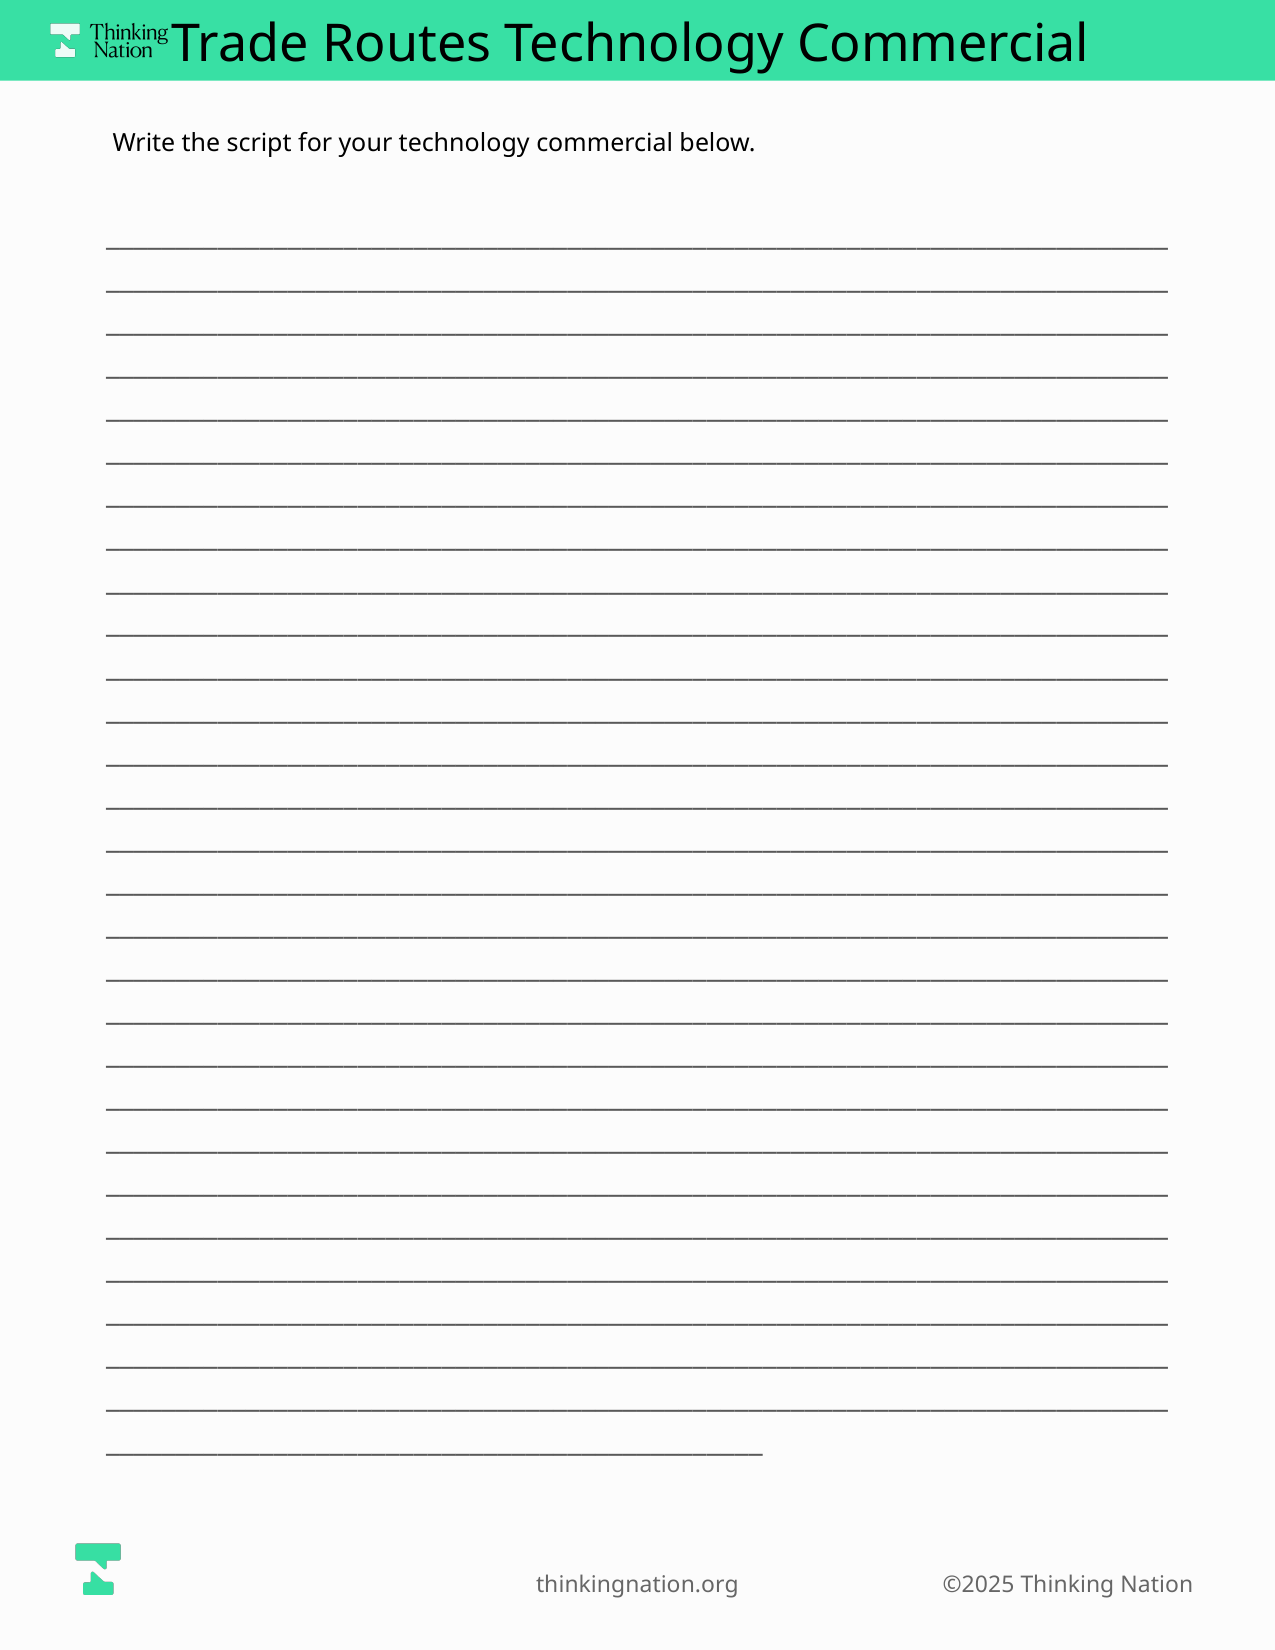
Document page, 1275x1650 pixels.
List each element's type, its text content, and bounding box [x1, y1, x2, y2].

text_box _______________________________________________________________________________________________________________________________________________________________________________________________________________________________________________________________________________________________________________________________________________________________________________________________________________________________________________________________________________________________________________________________________________________________________________________________________________________________________________________________________________________________________________________________________________________________________________________________________________________________________________________________________________________________________________________________________________________________________________________________________________________________________________________________________________________________________________________________________________________________________________________________________________________________________________________________________________________________________________________________________________________________________________________________________________________________________________________________________________________________________________________________________________________________________________________________________________________________________________________________________________________________________________________________________________________________________________________________________________________________________________________________________________________________________________________________________________________________________________________________________________________________________________________________________________________________________________________________________________________________________________________________________________________________________________________________ [91, 193, 1199, 1477]
text_box thinkingnation.org [486, 1553, 789, 1605]
text_box Write the script for your technology commercial below. [97, 107, 1178, 172]
picture [62, 1533, 134, 1605]
text_box Trade Routes Technology Commercial [0, 0, 1275, 81]
picture [36, 12, 172, 69]
text_box ©2025 Thinking Nation [907, 1553, 1210, 1605]
